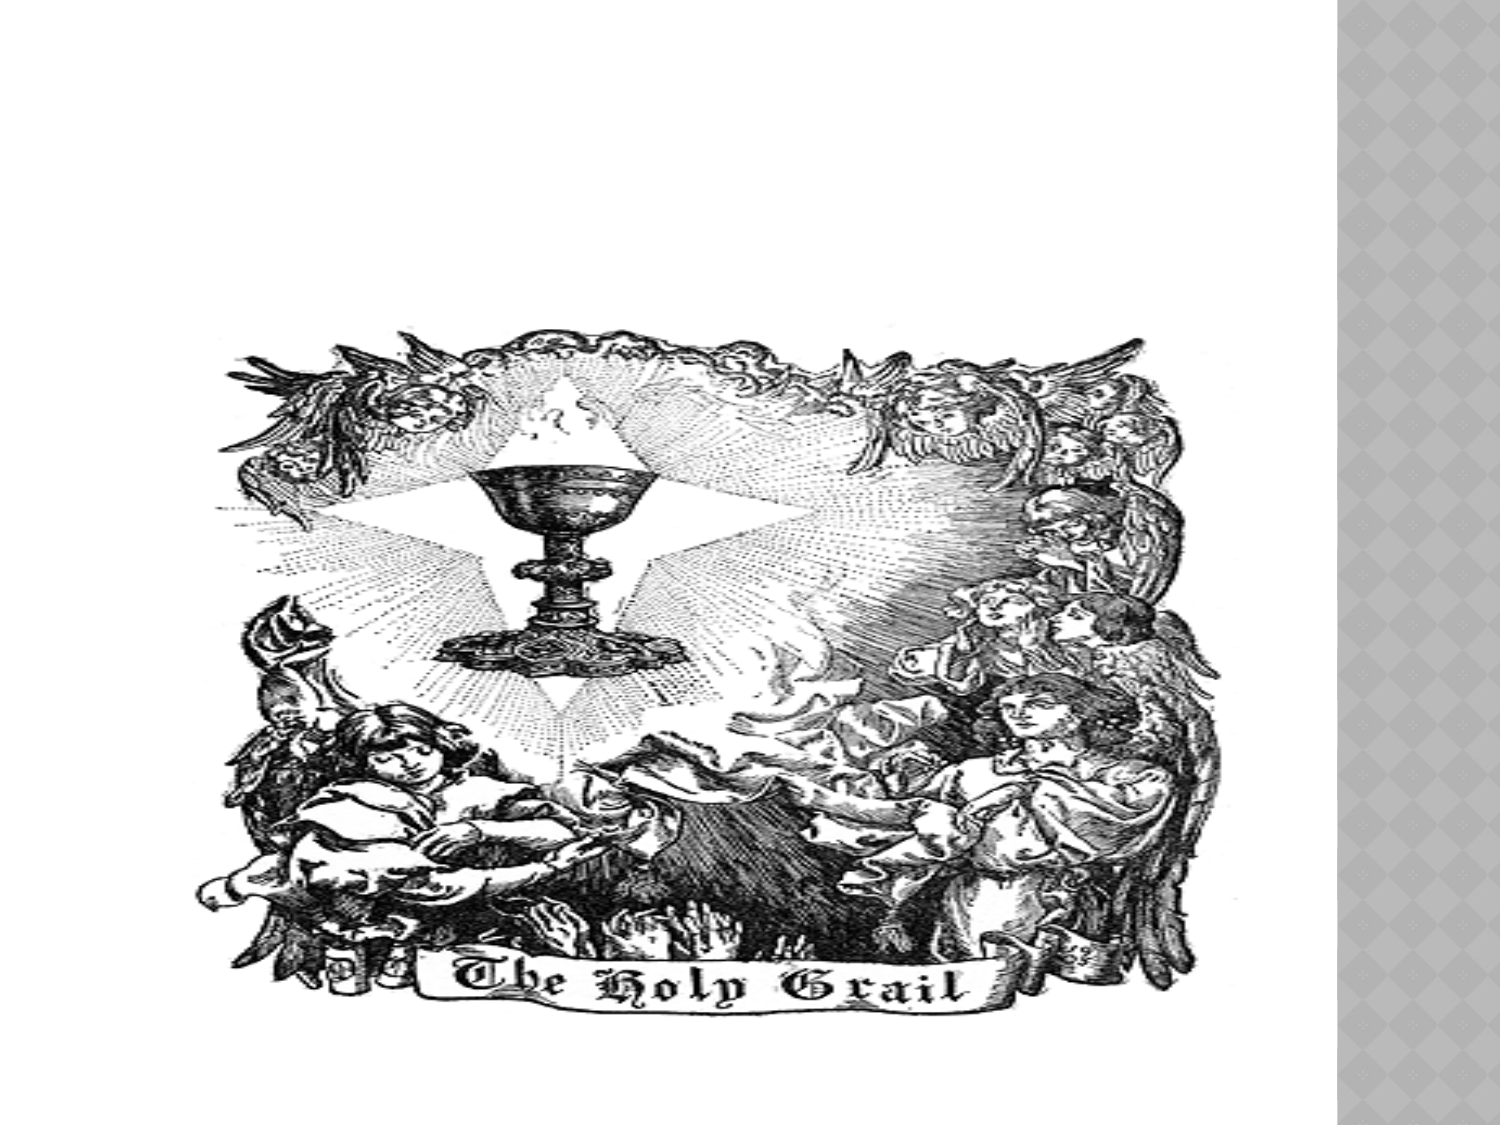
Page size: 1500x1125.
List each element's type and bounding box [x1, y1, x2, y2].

list [186, 320, 1238, 1026]
